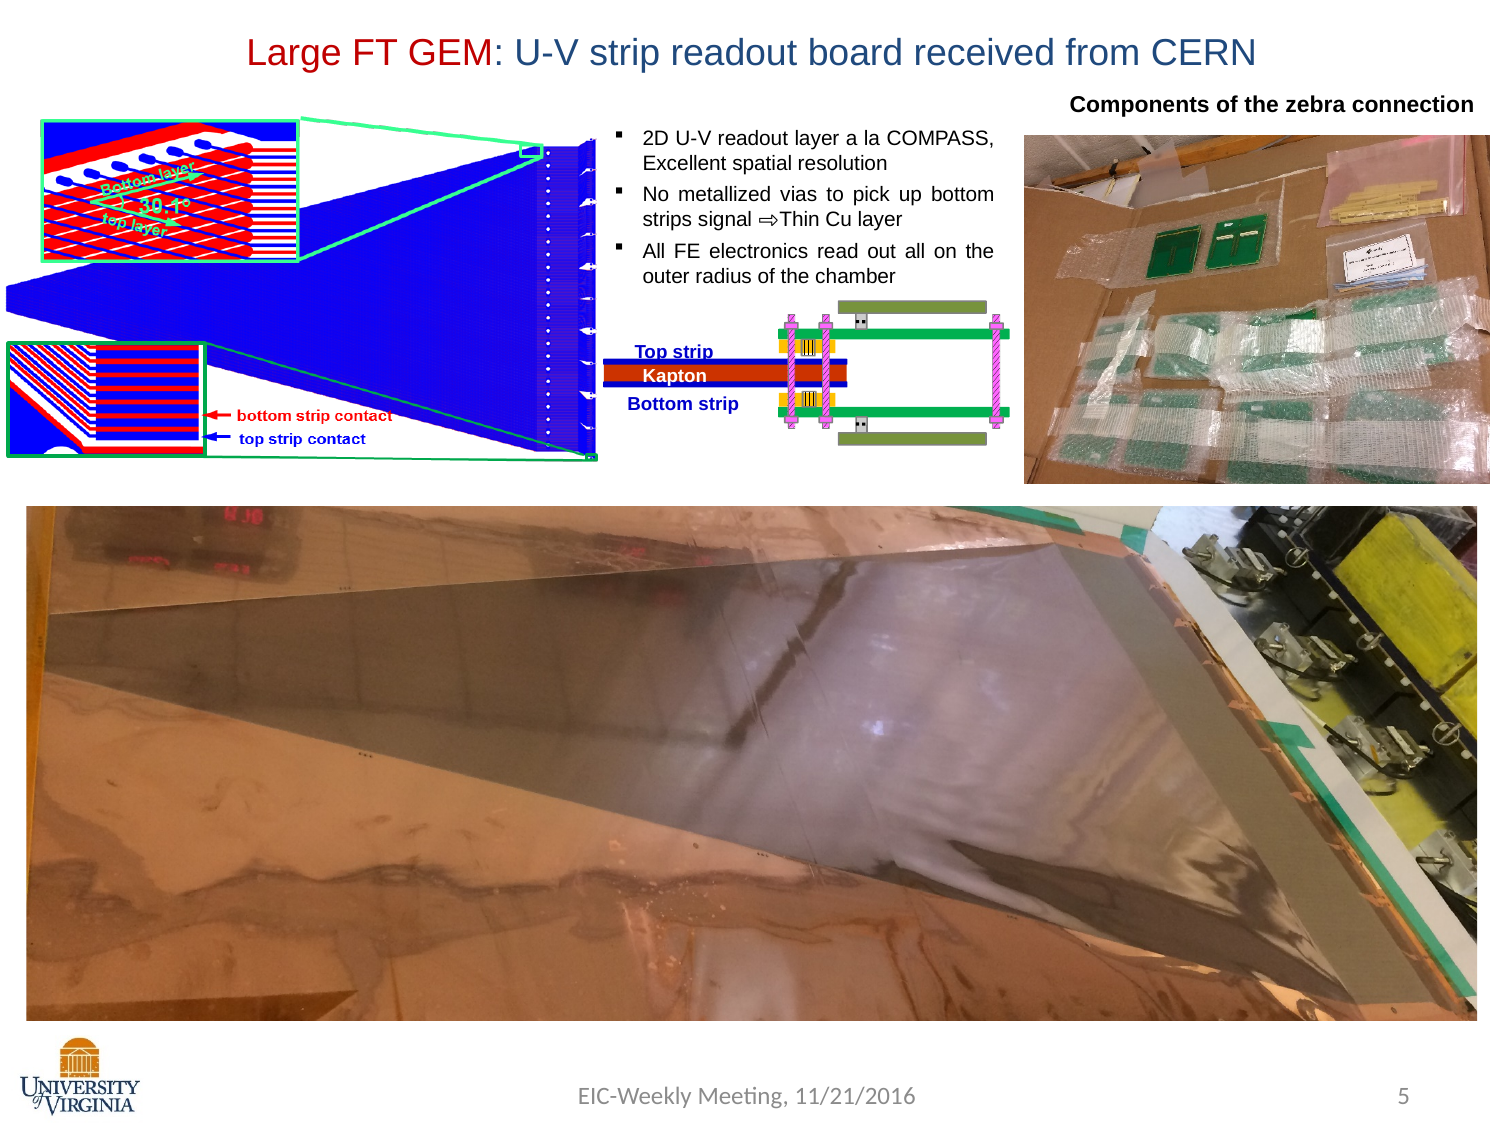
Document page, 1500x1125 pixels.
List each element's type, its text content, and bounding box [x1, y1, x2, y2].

title Large FT GEM: U-V strip readout board received from CERN [1, 0, 1500, 100]
picture [1024, 134, 1490, 484]
text_box Components of the zebra connection [1044, 81, 1500, 124]
picture [26, 506, 1478, 1021]
picture [0, 1035, 150, 1125]
footer EIC-Weekly Meeting, 11/21/2016 [487, 1065, 1013, 1125]
slide_number 5 [1074, 1065, 1425, 1125]
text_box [1, 116, 1010, 462]
